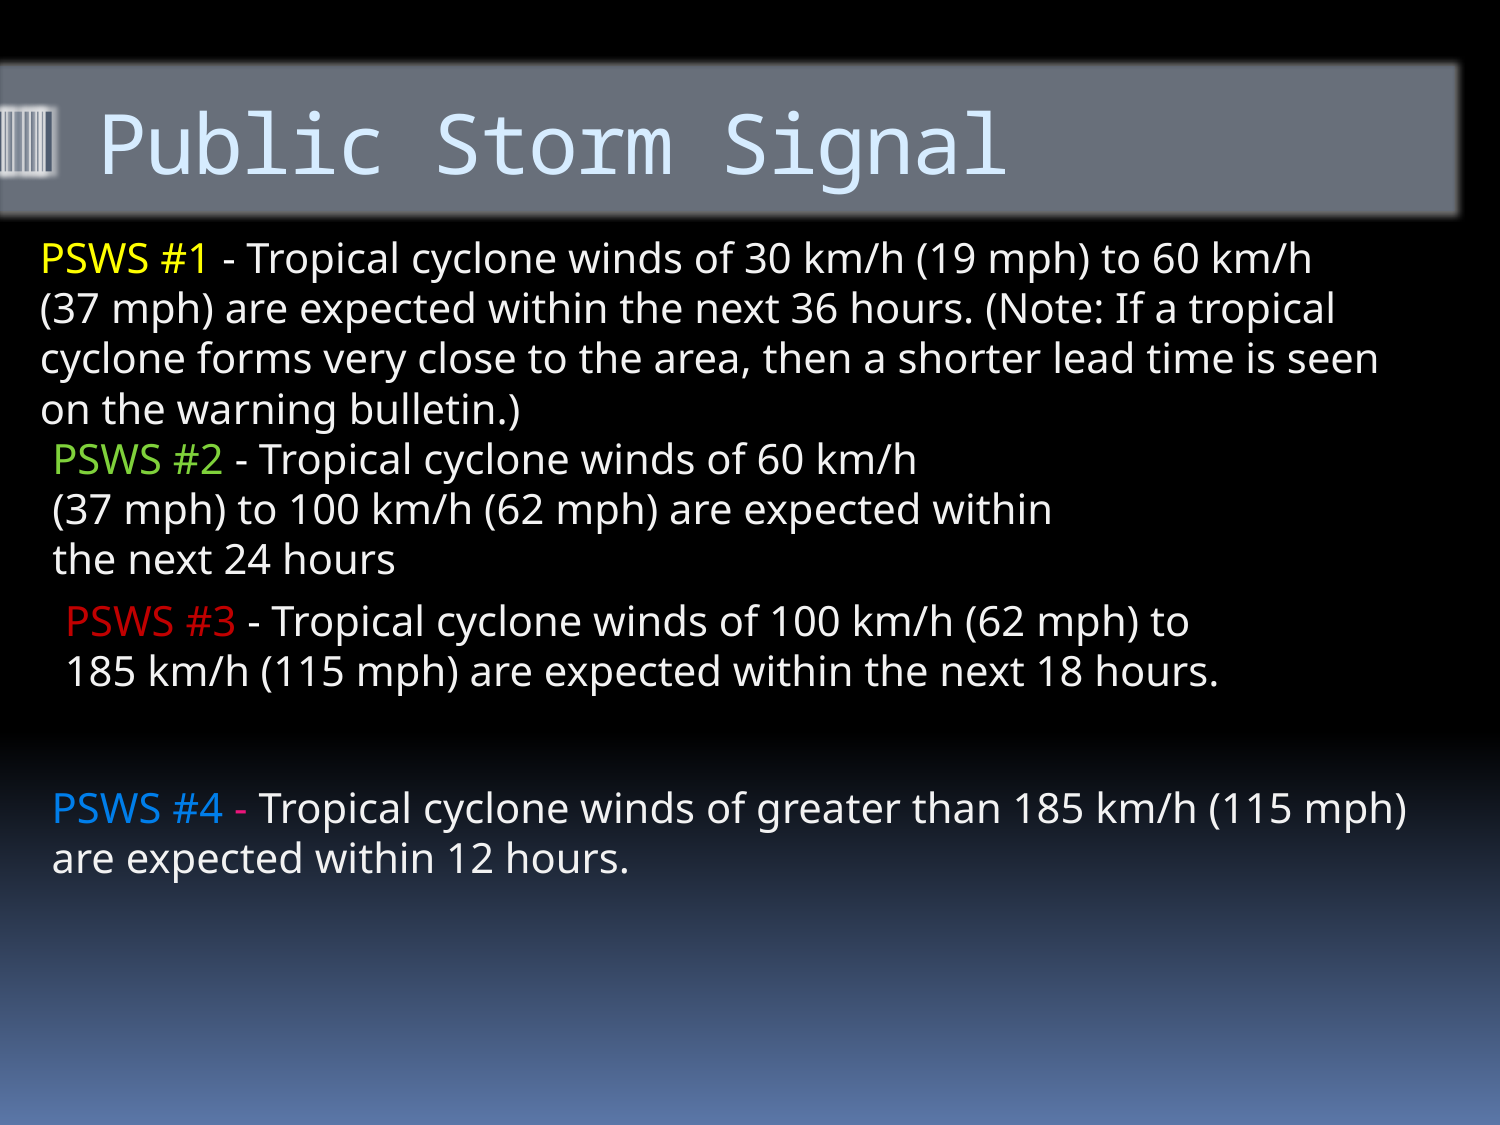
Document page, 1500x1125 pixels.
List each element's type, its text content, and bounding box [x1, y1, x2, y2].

title Public Storm Signal [82, 83, 1358, 224]
text_box PSWS #2 - Tropical cyclone winds of 60 km/h (37 mph) to 100 km/h (62 mph) are expected within the next 24 hours [37, 425, 1113, 590]
list PSWS #4 - Tropical cyclone winds of greater than 185 km/h (115 mph) are expected within 12 hours. [24, 737, 1463, 1000]
text_box PSWS #3 - Tropical cyclone winds of 100 km/h (62 mph) to 185 km/h (115 mph) are expected within the next 18 hours. [49, 587, 1238, 703]
text_box PSWS #1 - Tropical cyclone winds of 30 km/h (19 mph) to 60 km/h (37 mph) are expected within the next 36 hours. (Note: If a tropical cyclone forms very close to the area, then a shorter lead time is seen on the warning bulletin.) [24, 224, 1400, 440]
